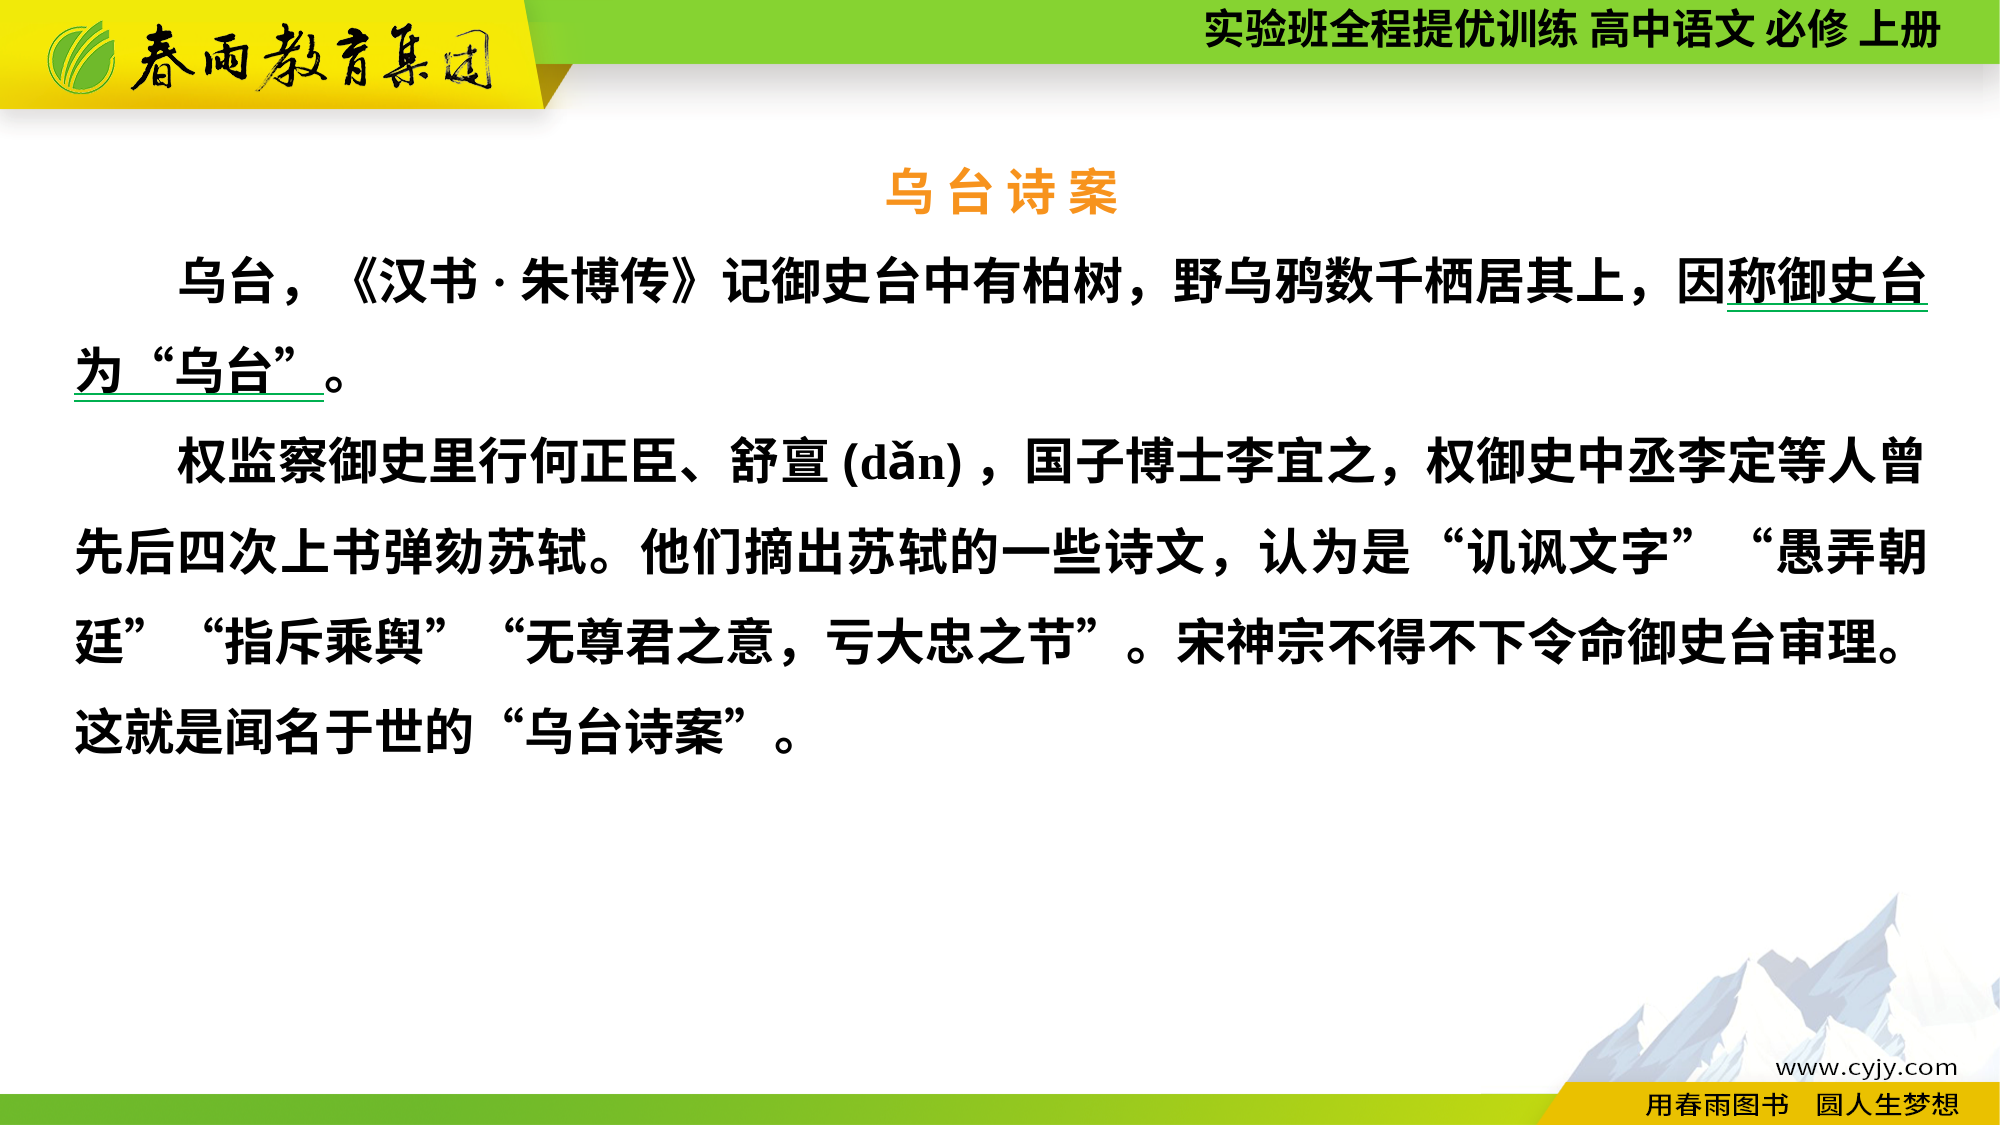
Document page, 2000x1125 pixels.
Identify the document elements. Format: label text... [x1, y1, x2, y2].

list 乌 台 诗 案 乌台，《汉书·朱博传》记御史台中有柏树，野乌鸦数千栖居其上，因称御史台为“乌台”。 权监察御史里行何正臣、舒亶(dǎn)，国子博士李宜之，权御史中丞李定等人曾先后四次上书弹劾苏轼。他们摘出苏轼的一些诗文，认为是“讥讽文字”“愚弄朝廷”“指斥乘舆”“无尊君之意，亏大忠之节”。宋神宗不得不下令命御史台审理。这就是闻名于世的“乌台诗案”。 [59, 122, 1944, 774]
picture [0, 0, 2000, 1125]
